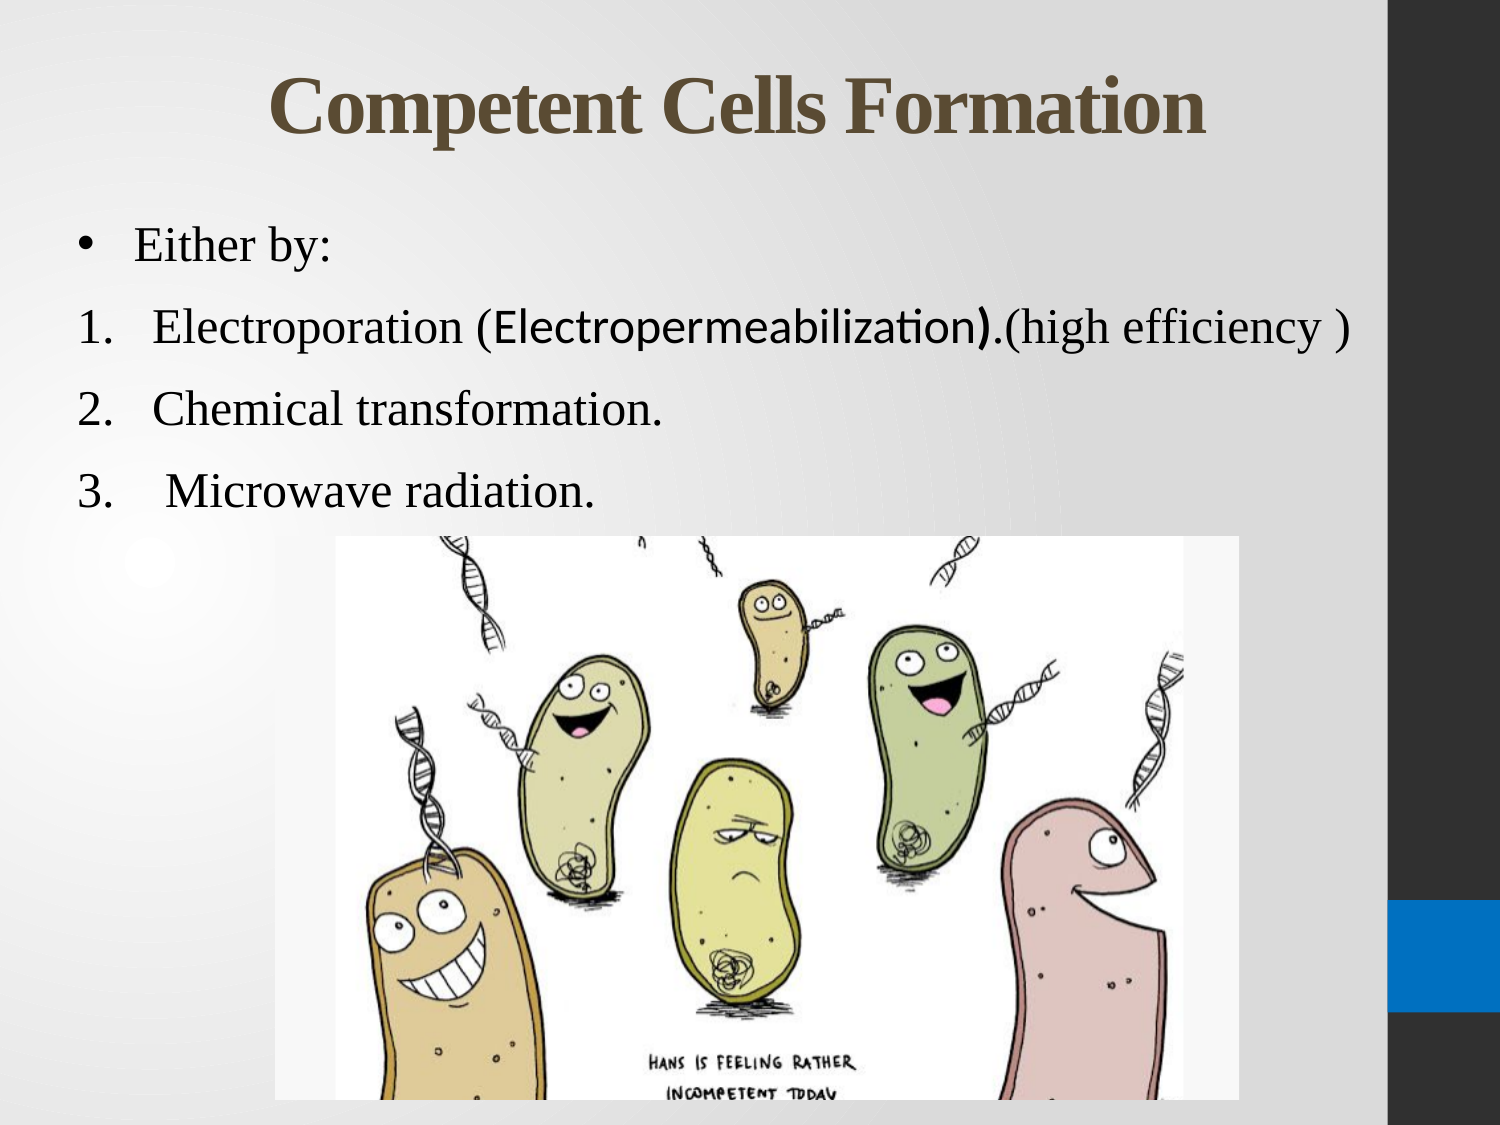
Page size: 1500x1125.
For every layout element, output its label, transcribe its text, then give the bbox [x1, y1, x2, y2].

picture [274, 535, 1240, 1101]
text_box Either by: Electroporation (Electropermeabilization).(high efficiency ) Chemical transformation. Microwave radiation. [62, 192, 1488, 1125]
title Competent Cells Formation [50, 50, 1425, 150]
